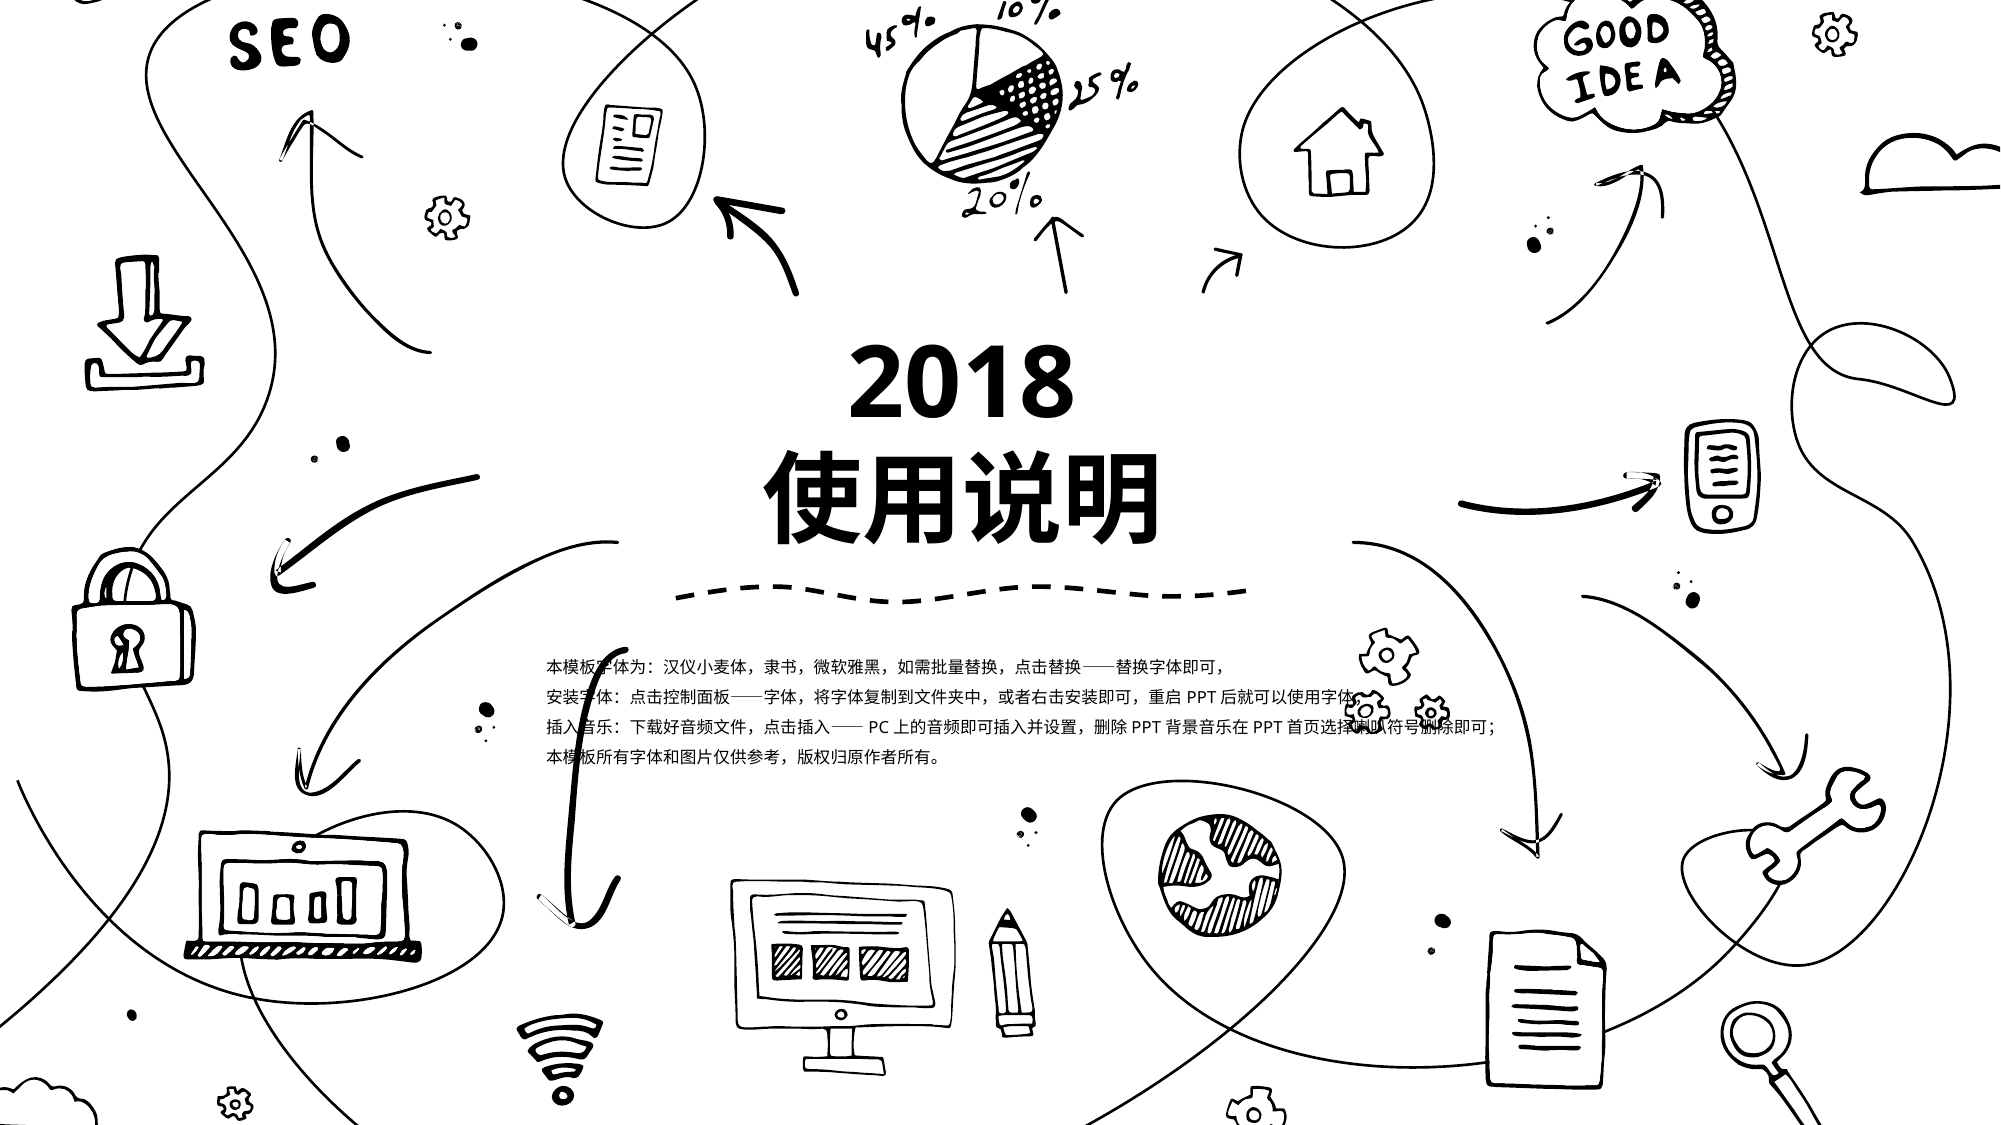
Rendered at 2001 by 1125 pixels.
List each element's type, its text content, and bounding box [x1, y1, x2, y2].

text_box 本模板字体为：汉仪小麦体，隶书，微软雅黑，如需批量替换，点击替换——替换字体即可， 安装字体：点击控制面板——字体，将字体复制到文件夹中，或者右击安装即可，重启PPT后就可以使用字体； 插入音乐：下载好音频文件，点击插入——PC上的音频即可插入并设置，删除PPT背景音乐在PPT首页选择喇叭符号删除即可； 本模板所有字体和图片仅供参考，版权归原作者所有。 [531, 639, 1532, 804]
text_box [675, 585, 1249, 604]
text_box 使用说明 [747, 428, 1178, 564]
text_box 2018 [832, 310, 1092, 446]
